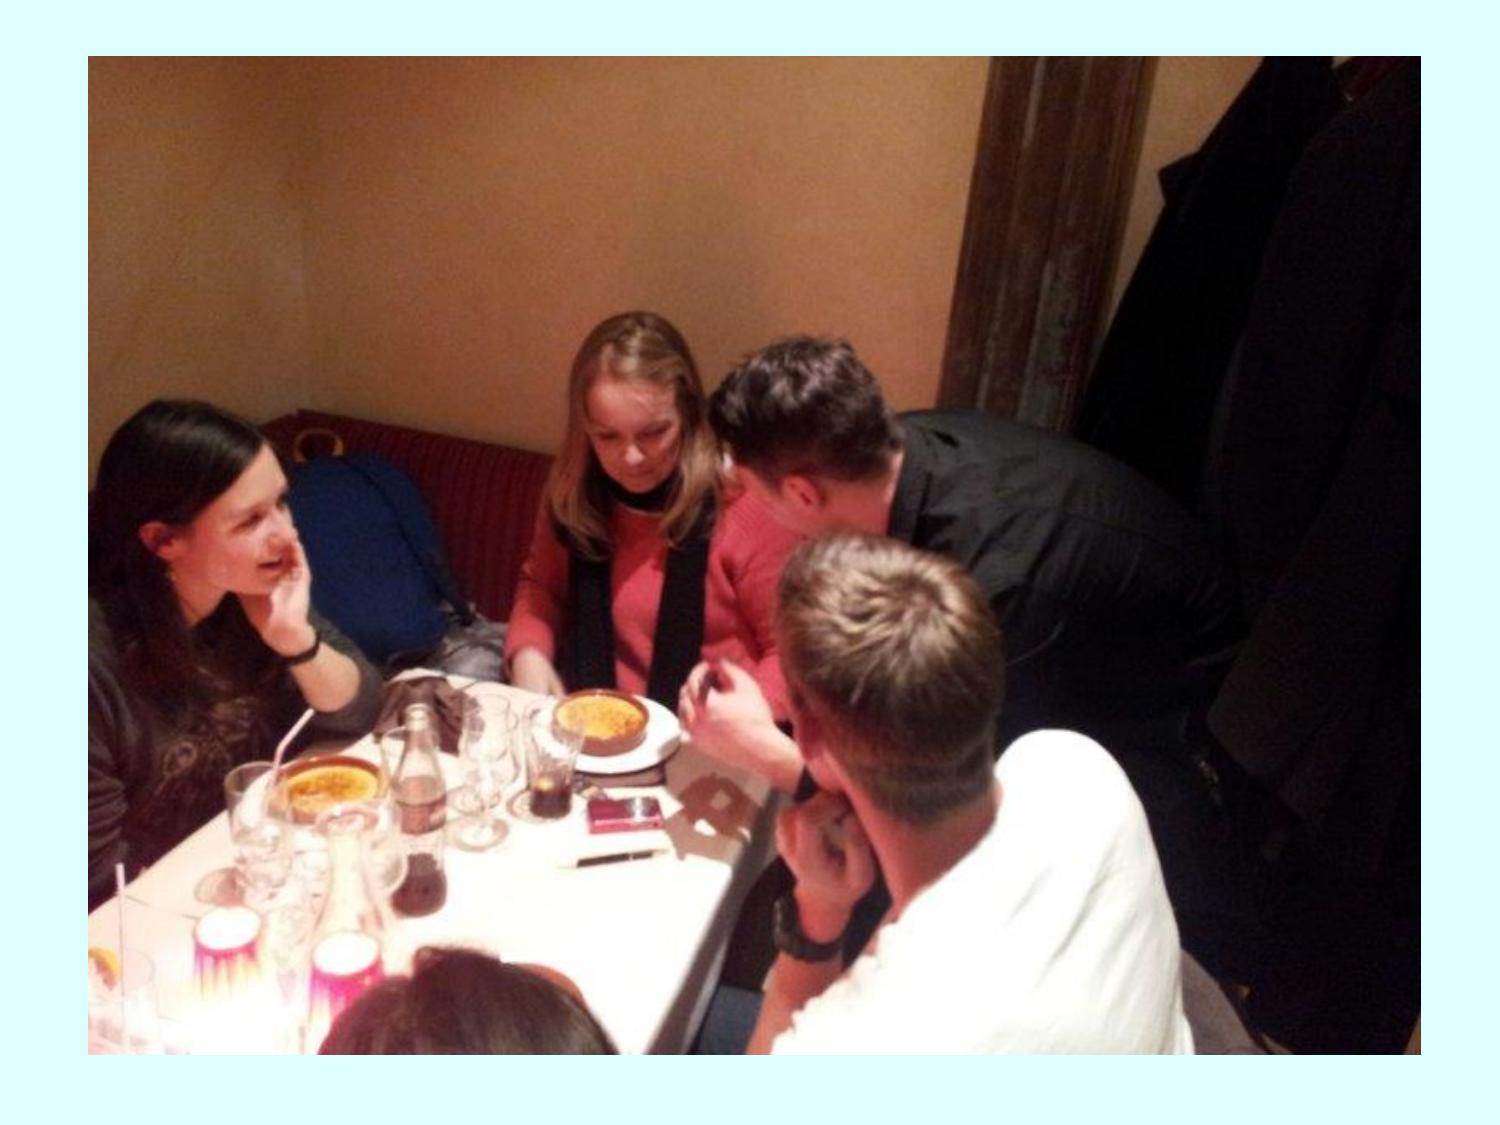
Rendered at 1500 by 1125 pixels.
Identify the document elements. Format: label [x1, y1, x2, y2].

list [88, 55, 1421, 1055]
